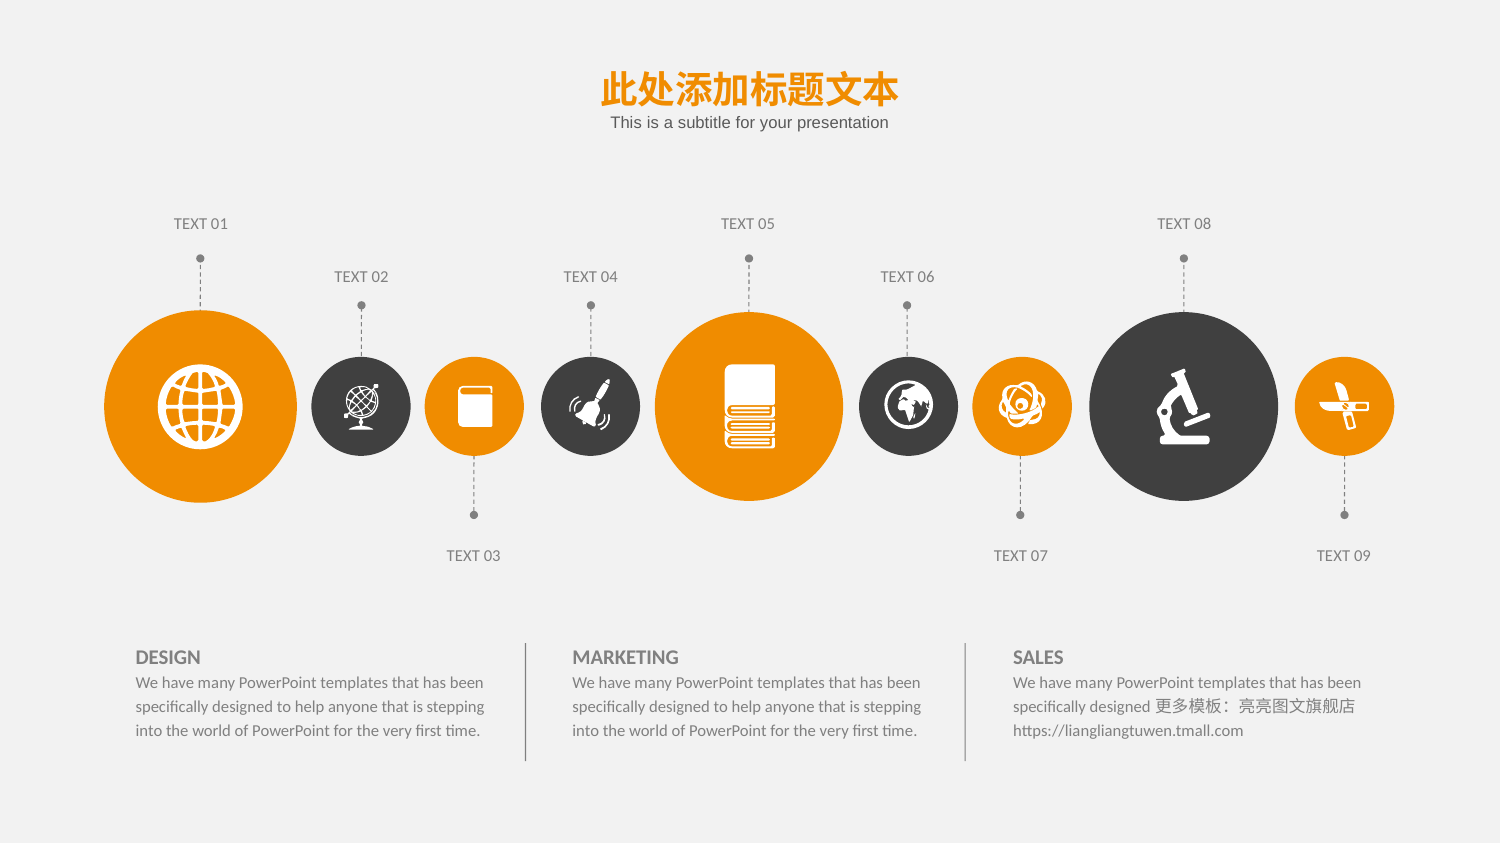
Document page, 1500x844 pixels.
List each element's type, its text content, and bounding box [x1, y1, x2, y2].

text_box [998, 381, 1046, 428]
text_box DESIGN We have many PowerPoint templates that has been specifically designed to help anyone that is stepping into the world of PowerPoint for the very first time. [135, 638, 490, 741]
text_box [424, 356, 524, 456]
text_box [859, 356, 959, 456]
text_box TEXT 06 [865, 258, 950, 294]
text_box [1183, 412, 1211, 427]
text_box TEXT 08 [1142, 205, 1227, 241]
text_box [1156, 368, 1210, 445]
text_box This is a subtitle for your presentation [602, 112, 898, 133]
text_box [458, 385, 493, 427]
text_box [311, 356, 411, 456]
text_box TEXT 03 [431, 537, 516, 573]
text_box [104, 310, 297, 503]
text_box TEXT 07 [978, 537, 1063, 573]
text_box [1179, 254, 1189, 266]
text_box [600, 414, 610, 431]
text_box [1089, 312, 1279, 501]
text_box [357, 301, 366, 310]
text_box [196, 254, 205, 266]
text_box 此处添加标题文本 [567, 58, 933, 119]
text_box [1340, 505, 1349, 520]
text_box SALES We have many PowerPoint templates that has been specifically designed更多模板：亮亮图文旗舰店https://liangliangtuwen.tmall.com [1013, 638, 1368, 741]
text_box [972, 356, 1072, 456]
text_box [569, 396, 580, 412]
text_box TEXT 01 [159, 205, 243, 241]
text_box [654, 312, 844, 501]
text_box MARKETING We have many PowerPoint templates that has been specifically designed to help anyone that is stepping into the world of PowerPoint for the very first time. [572, 638, 927, 741]
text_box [1318, 381, 1370, 431]
text_box [902, 301, 912, 310]
text_box TEXT 02 [319, 258, 404, 294]
text_box [573, 400, 582, 412]
text_box [541, 356, 641, 456]
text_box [724, 363, 776, 450]
text_box [586, 301, 596, 310]
text_box [884, 380, 934, 430]
text_box TEXT 09 [1302, 537, 1386, 573]
text_box TEXT 04 [548, 258, 633, 294]
text_box [575, 379, 610, 427]
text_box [343, 383, 381, 430]
text_box TEXT 05 [706, 205, 791, 241]
text_box [157, 364, 243, 450]
text_box [1016, 505, 1025, 520]
text_box [1294, 356, 1395, 456]
text_box [469, 505, 479, 520]
text_box [744, 254, 754, 266]
